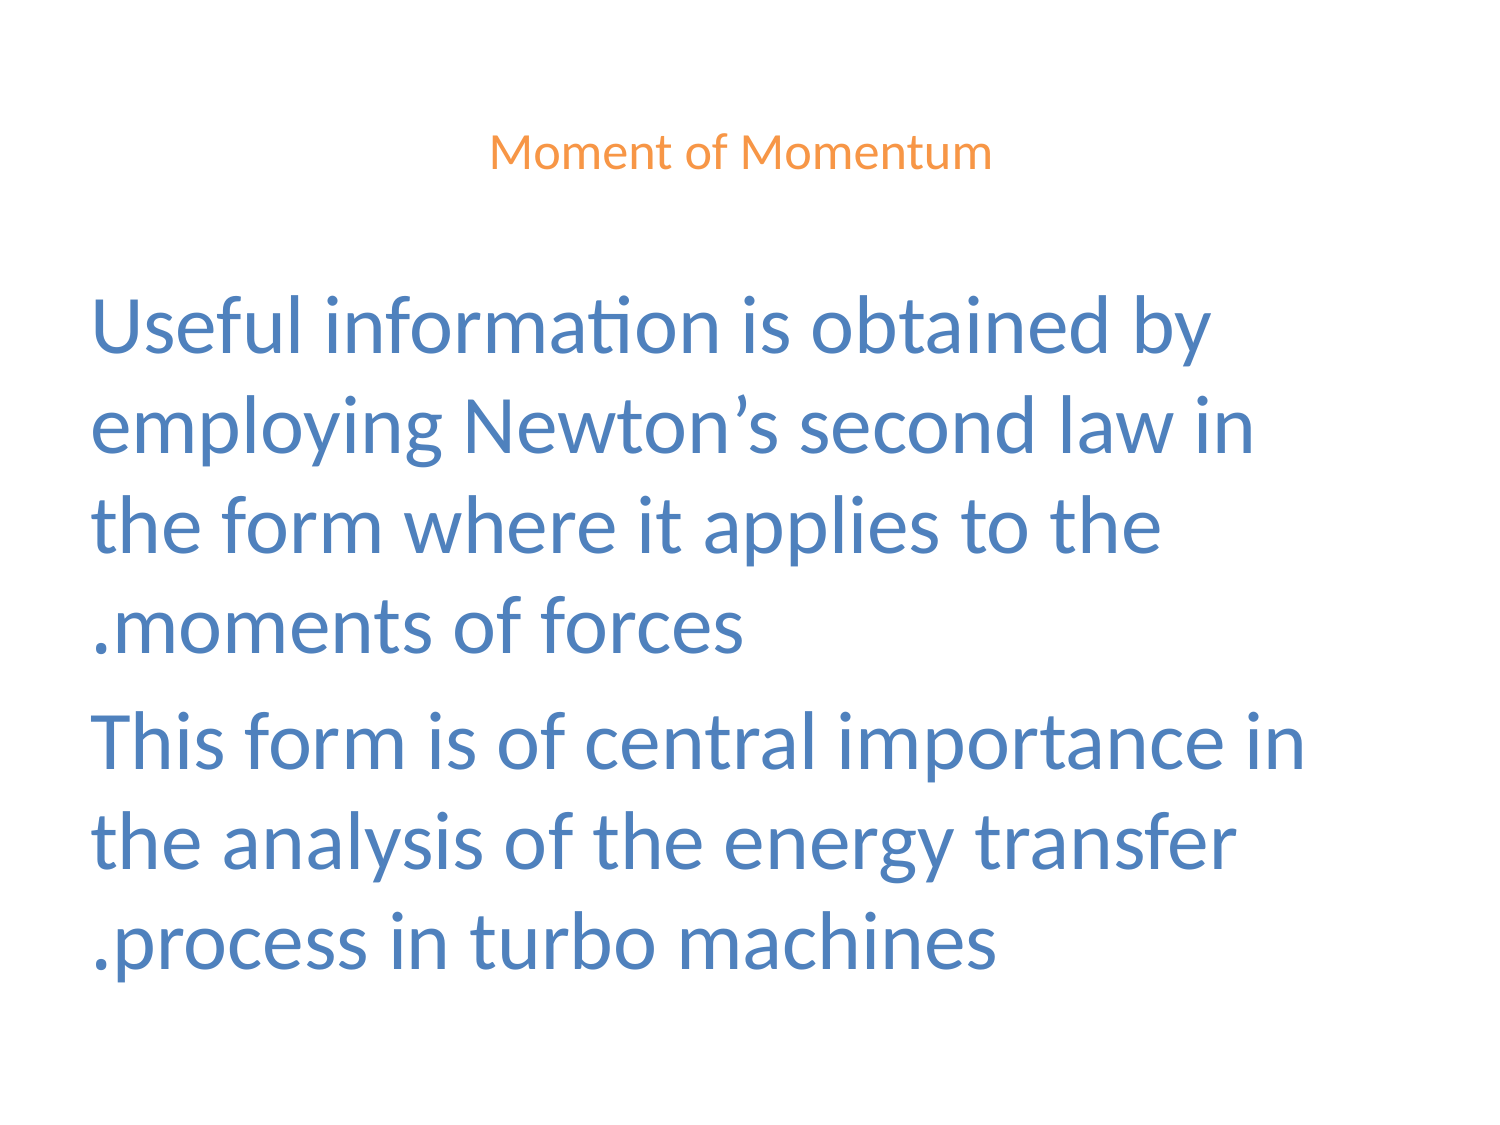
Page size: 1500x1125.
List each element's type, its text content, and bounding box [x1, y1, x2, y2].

list Useful information is obtained by employing Newton’s second law in the form where it applies to the moments of forces. This form is of central importance in the analysis of the energy transfer process in turbo machines. [75, 262, 1425, 1005]
title Moment of Momentum [76, 47, 1406, 251]
